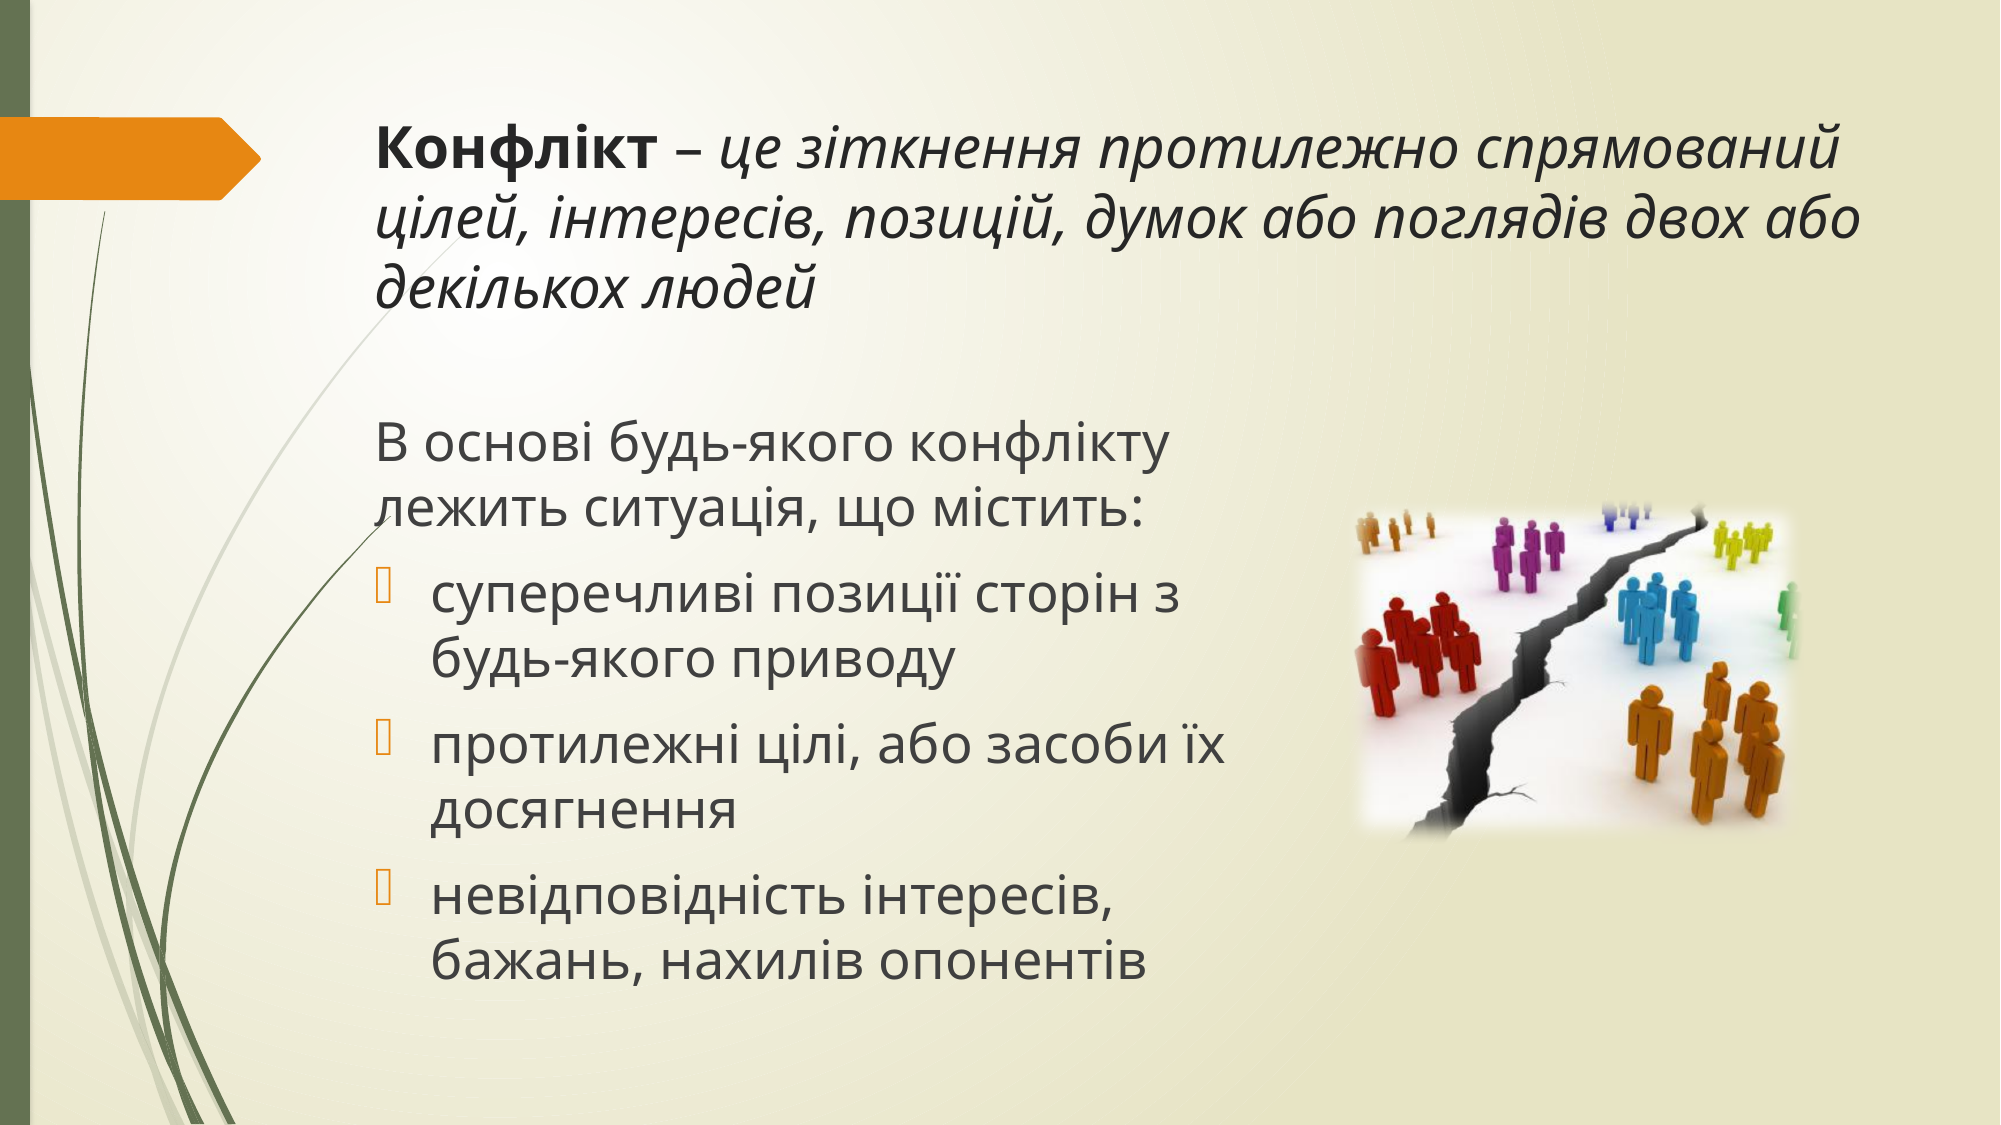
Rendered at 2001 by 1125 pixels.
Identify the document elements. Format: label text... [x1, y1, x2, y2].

picture [1343, 498, 1805, 845]
list В основі будь-якого конфлікту лежить ситуація, що містить: суперечливі позиції сторін з будь-якого приводу протилежні цілі, або засоби їх досягнення невідповідність інтересів, бажань, нахилів опонентів [359, 399, 1261, 1102]
title Конфлікт – це зіткнення протилежно спрямований цілей, інтересів, позицій, думок або поглядів двох або декількох людей [359, 102, 1939, 313]
